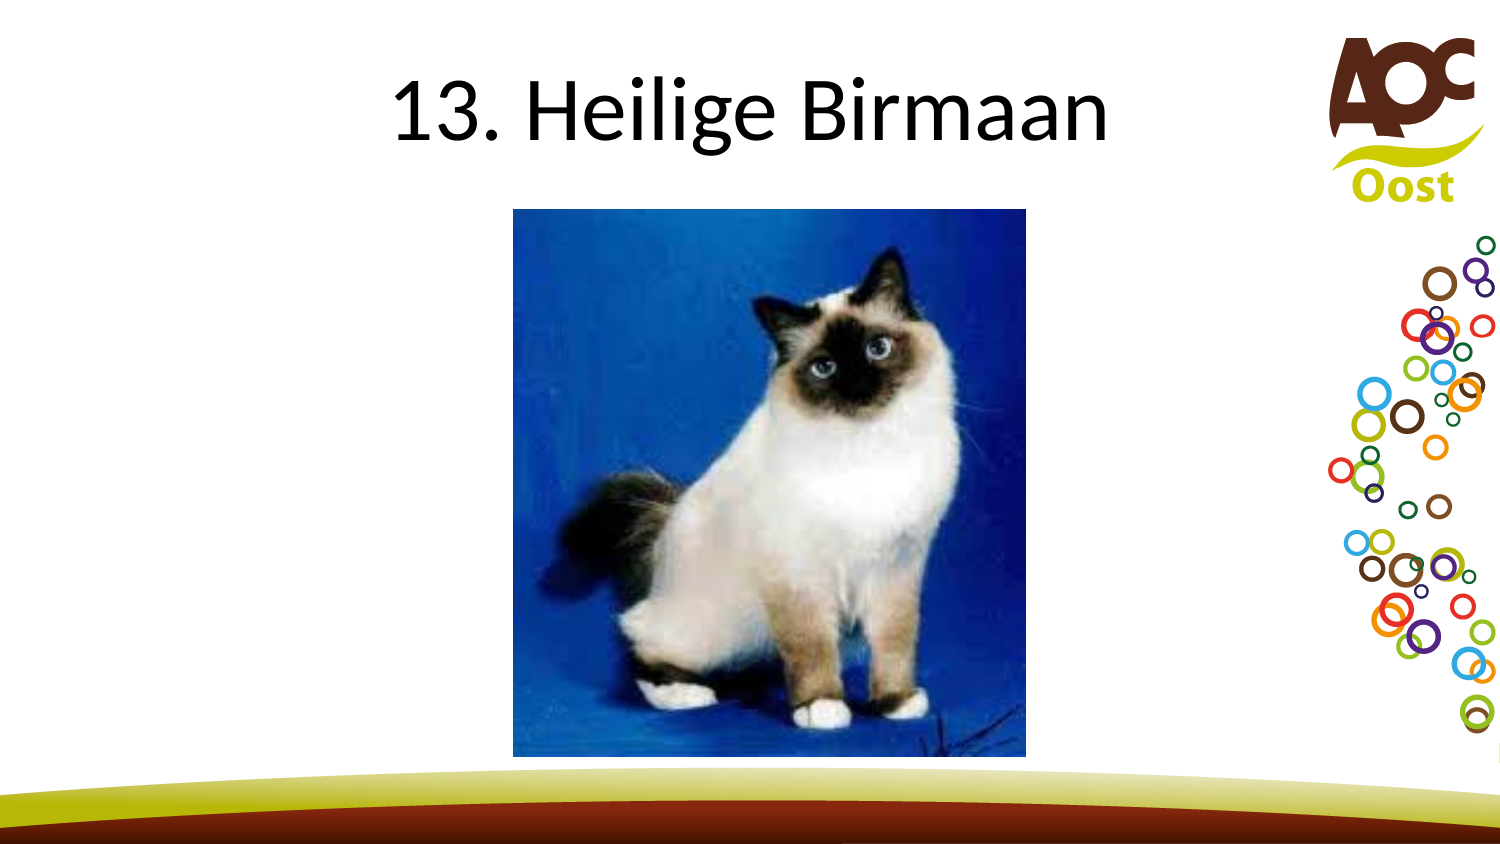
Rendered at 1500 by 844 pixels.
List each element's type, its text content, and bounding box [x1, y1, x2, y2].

picture [0, 0, 1500, 844]
title 13. Heilige Birmaan [75, 33, 1425, 175]
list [513, 208, 1027, 757]
